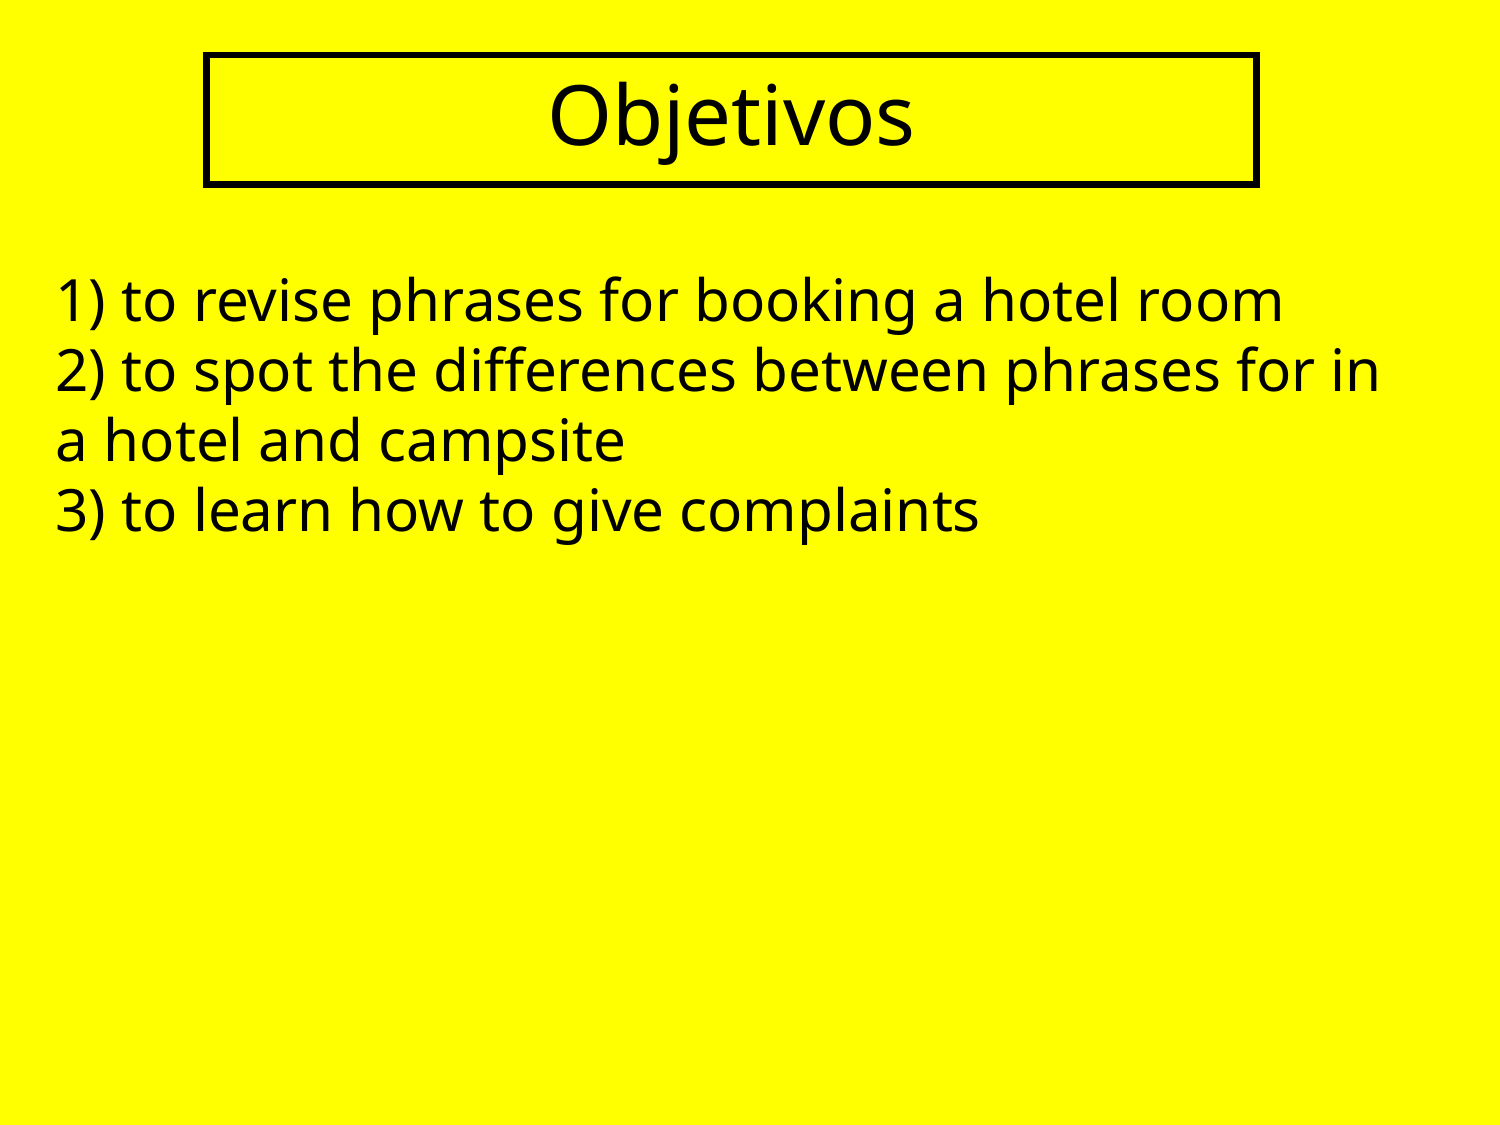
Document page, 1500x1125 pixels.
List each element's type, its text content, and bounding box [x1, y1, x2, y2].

subtitle Objetivos [206, 54, 1257, 185]
text_box 1) to revise phrases for booking a hotel room 2) to spot the differences between phrases for in a hotel and campsite 3) to learn how to give complaints [41, 255, 1436, 551]
